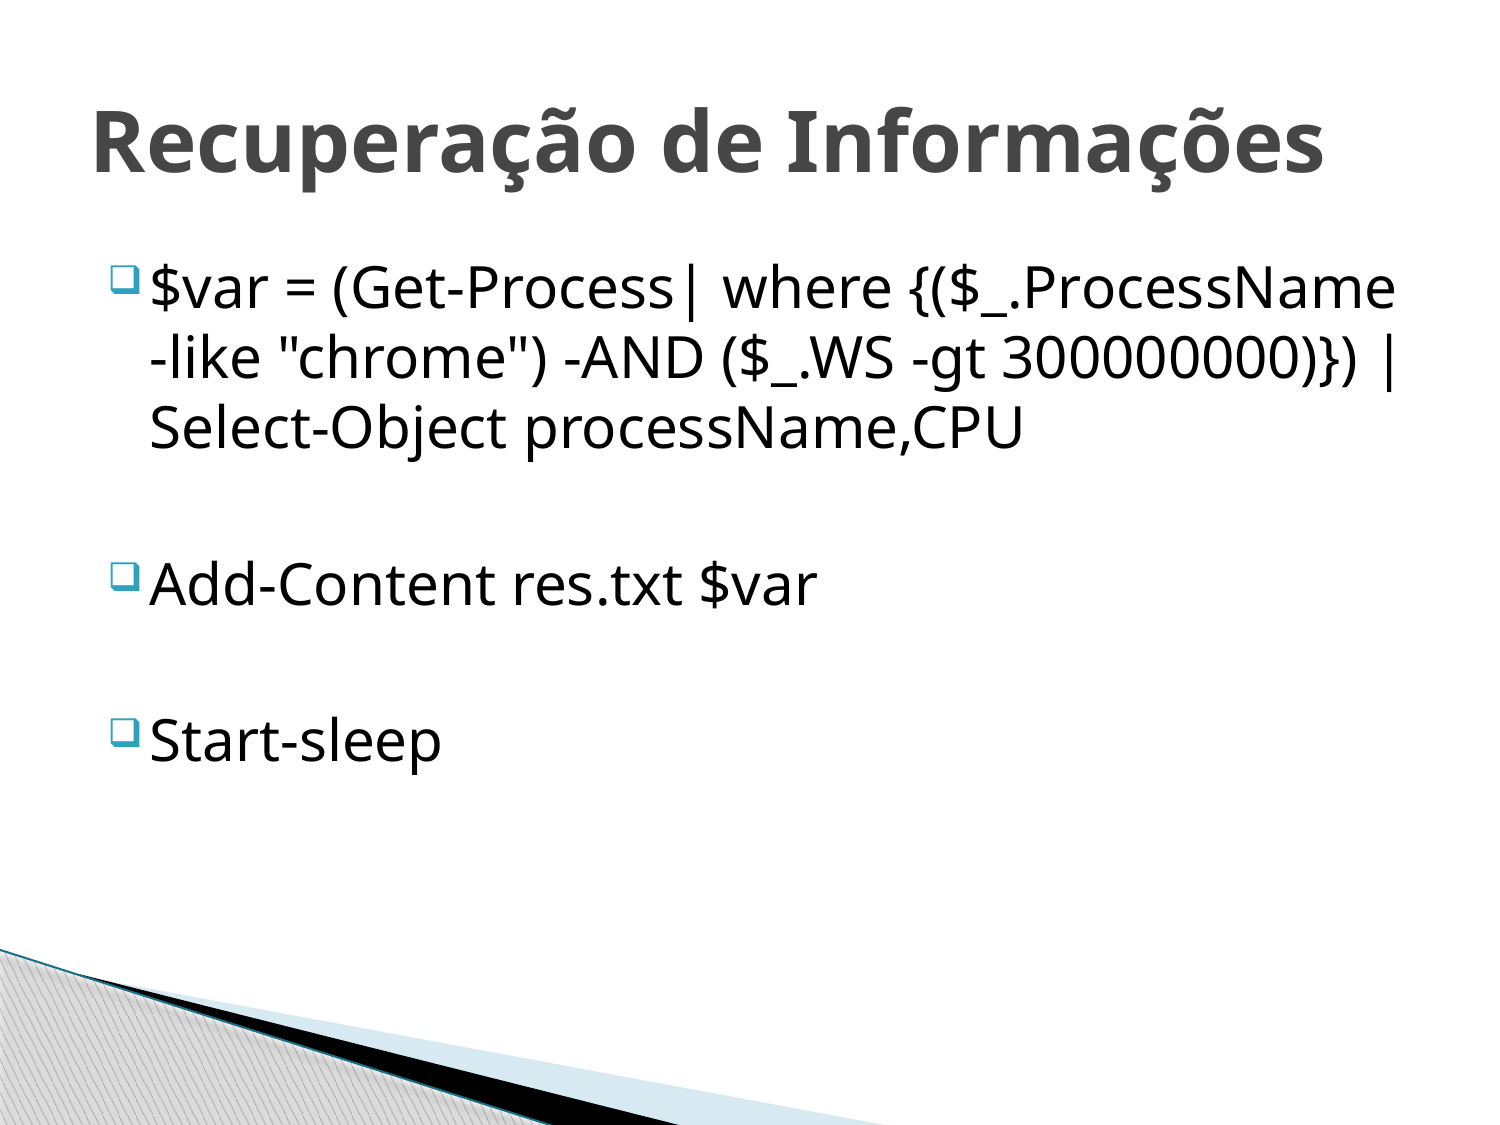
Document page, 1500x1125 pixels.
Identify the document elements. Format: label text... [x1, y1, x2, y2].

title Recuperação de Informações [75, 45, 1425, 233]
list $var = (Get-Process| where {($_.ProcessName -like "chrome") -AND ($_.WS -gt 300000000)}) |Select-Object processName,CPU Add-Content res.txt $var Start-sleep [75, 243, 1425, 986]
